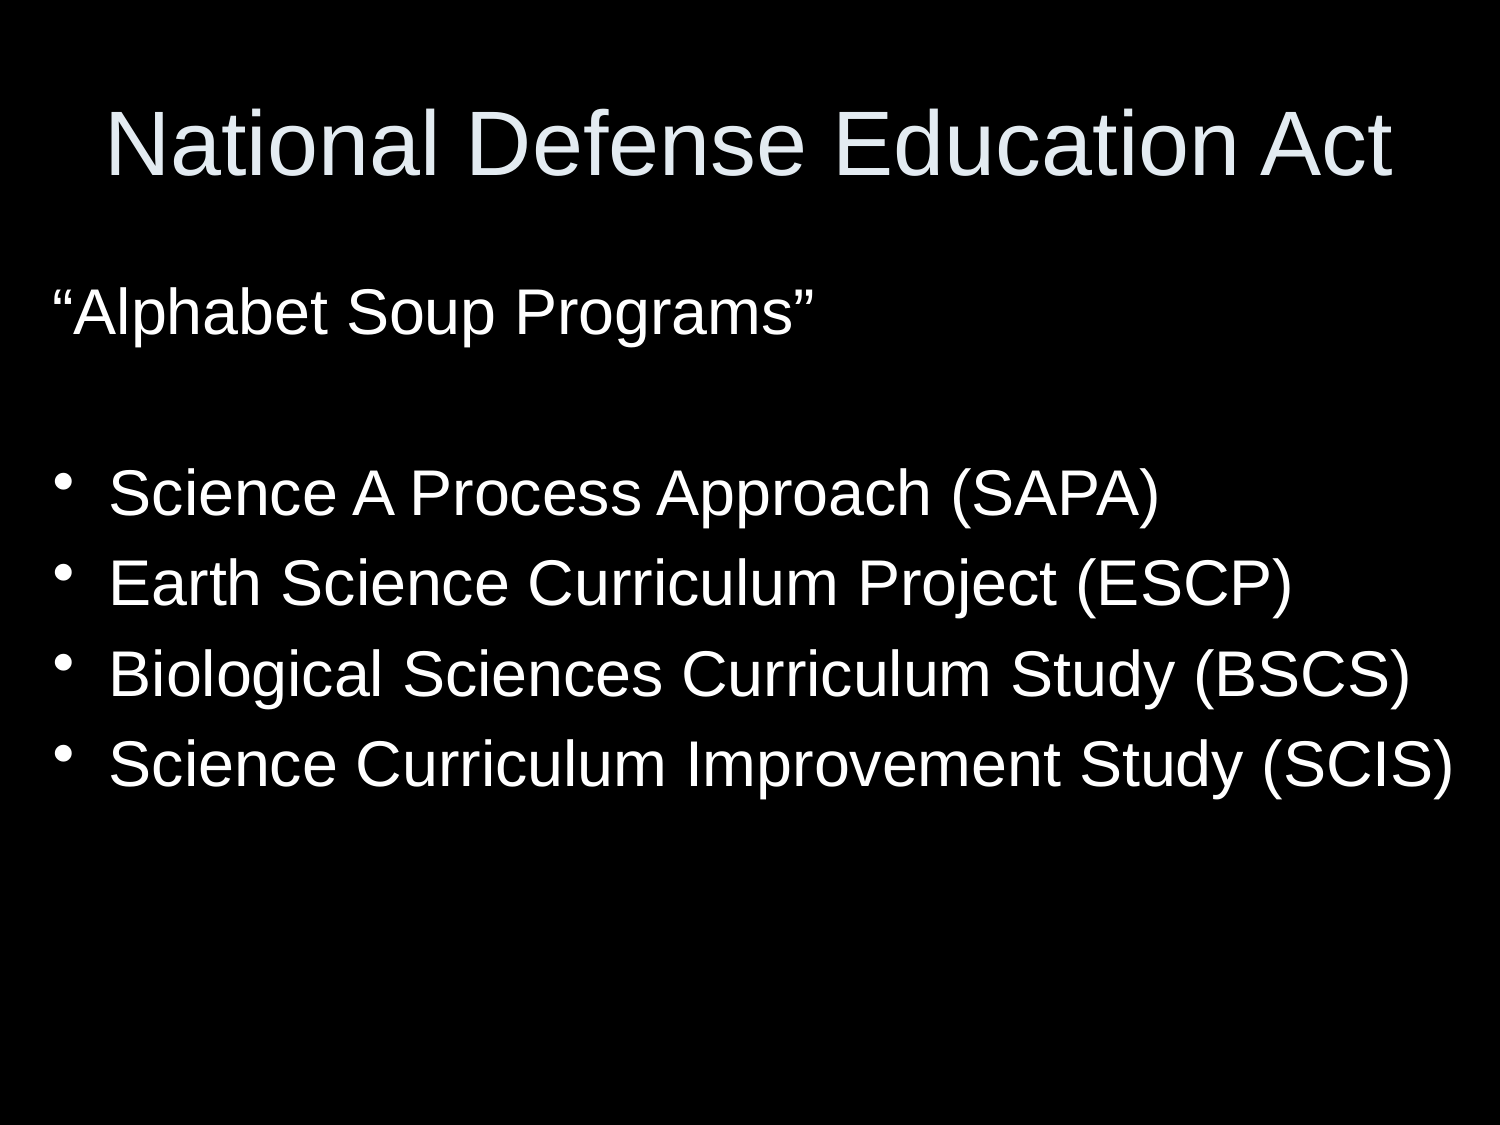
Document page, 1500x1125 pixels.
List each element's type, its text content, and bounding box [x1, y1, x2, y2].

title National Defense Education Act [74, 44, 1426, 233]
list “Alphabet Soup Programs” Science A Process Approach (SAPA) Earth Science Curriculum Project (ESCP) Biological Sciences Curriculum Study (BSCS) Science Curriculum Improvement Study (SCIS) [37, 262, 1500, 1006]
